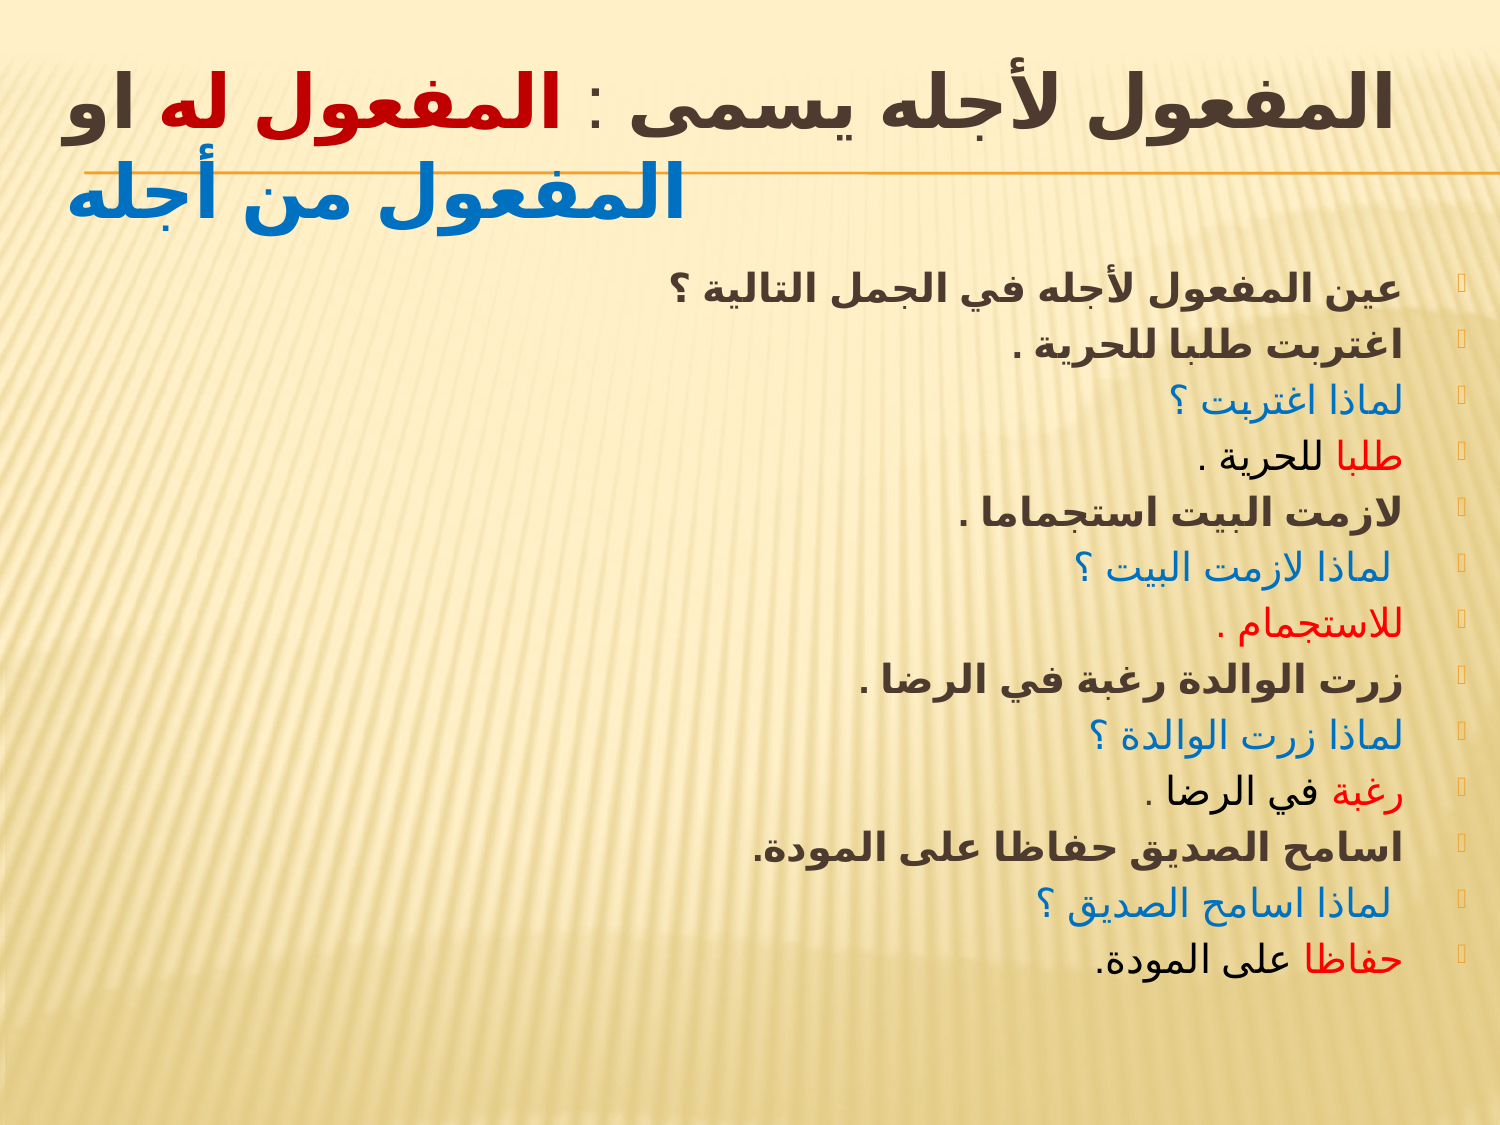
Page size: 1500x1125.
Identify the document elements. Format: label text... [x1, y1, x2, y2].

title المفعول لأجله يسمى : المفعول له او المفعول من أجله [50, 75, 1475, 213]
list عين المفعول لأجله في الجمل التالية ؟ اغتربت طلبا للحرية . لماذا اغتربت ؟ طلبا للحرية . لازمت البيت استجماما . لماذا لازمت البيت ؟ للاستجمام . زرت الوالدة رغبة في الرضا . لماذا زرت الوالدة ؟ رغبة في الرضا . اسامح الصديق حفاظا على المودة. لماذا اسامح الصديق ؟ حفاظا على المودة. [50, 254, 1475, 998]
